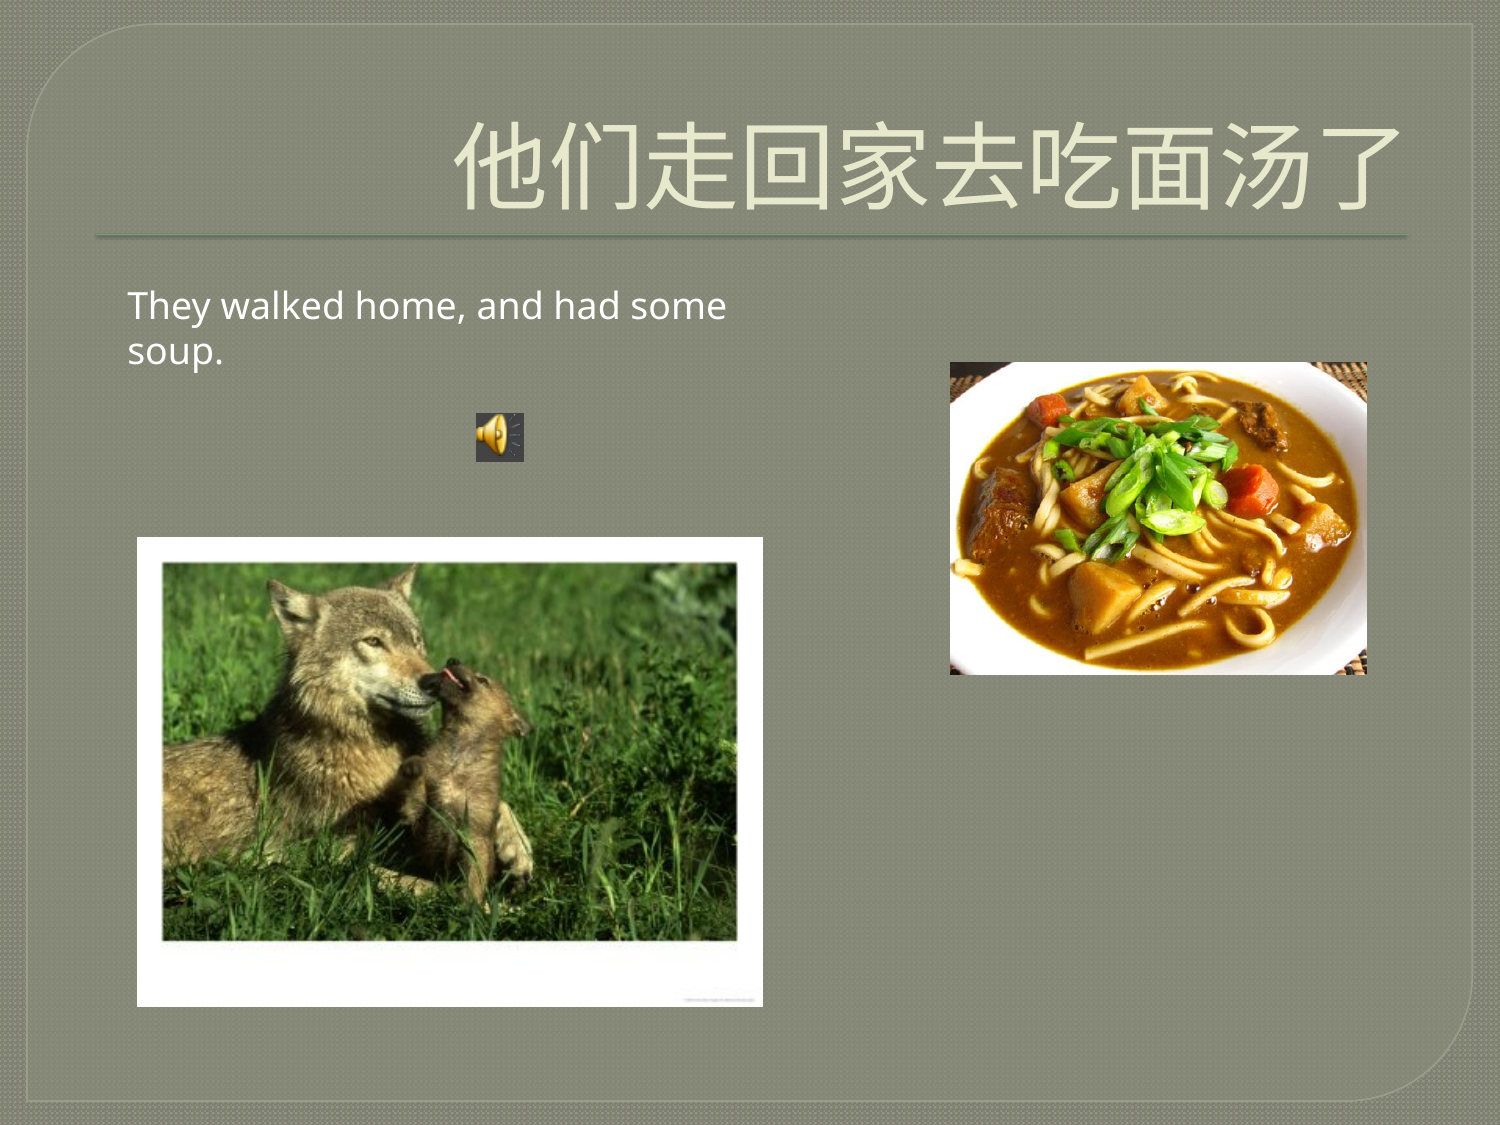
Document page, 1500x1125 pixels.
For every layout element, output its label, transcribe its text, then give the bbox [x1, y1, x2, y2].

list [949, 362, 1367, 676]
picture [474, 412, 526, 463]
picture [137, 537, 763, 1007]
title 他们走回家去吃面汤了 [75, 41, 1425, 230]
text_box They walked home, and had some soup. [112, 274, 788, 380]
